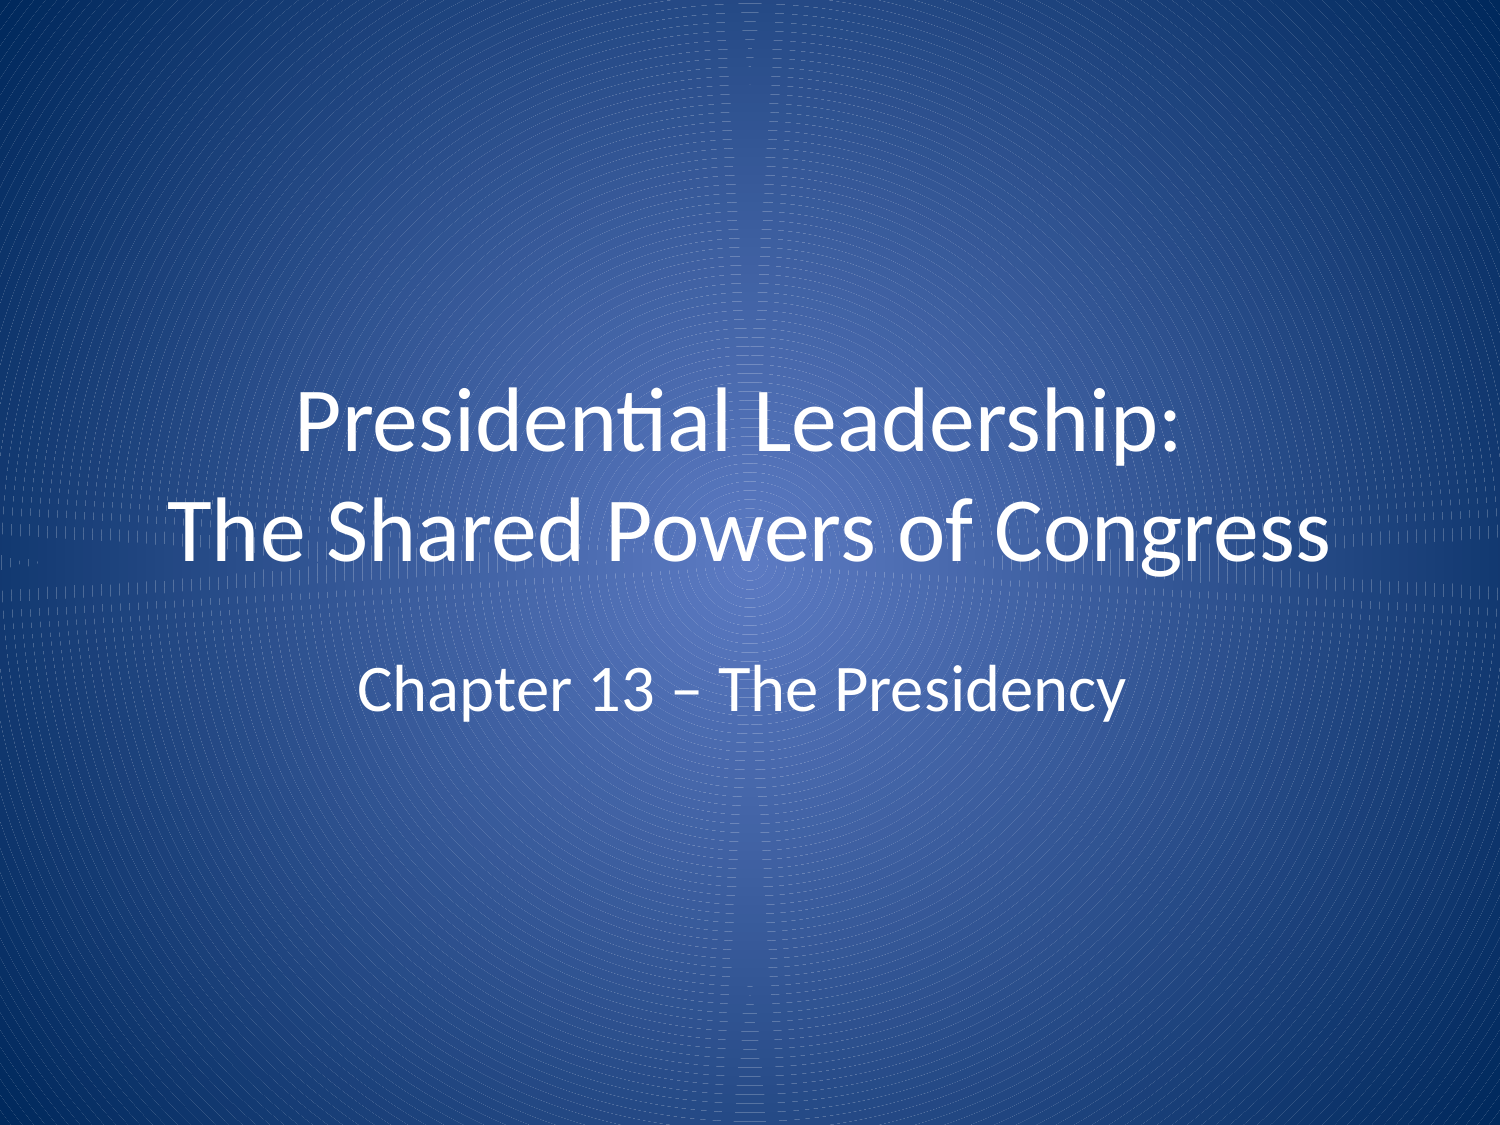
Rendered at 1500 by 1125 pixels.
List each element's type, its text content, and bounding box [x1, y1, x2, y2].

subtitle Chapter 13 – The Presidency [225, 637, 1275, 925]
title Presidential Leadership: The Shared Powers of Congress [112, 349, 1388, 591]
